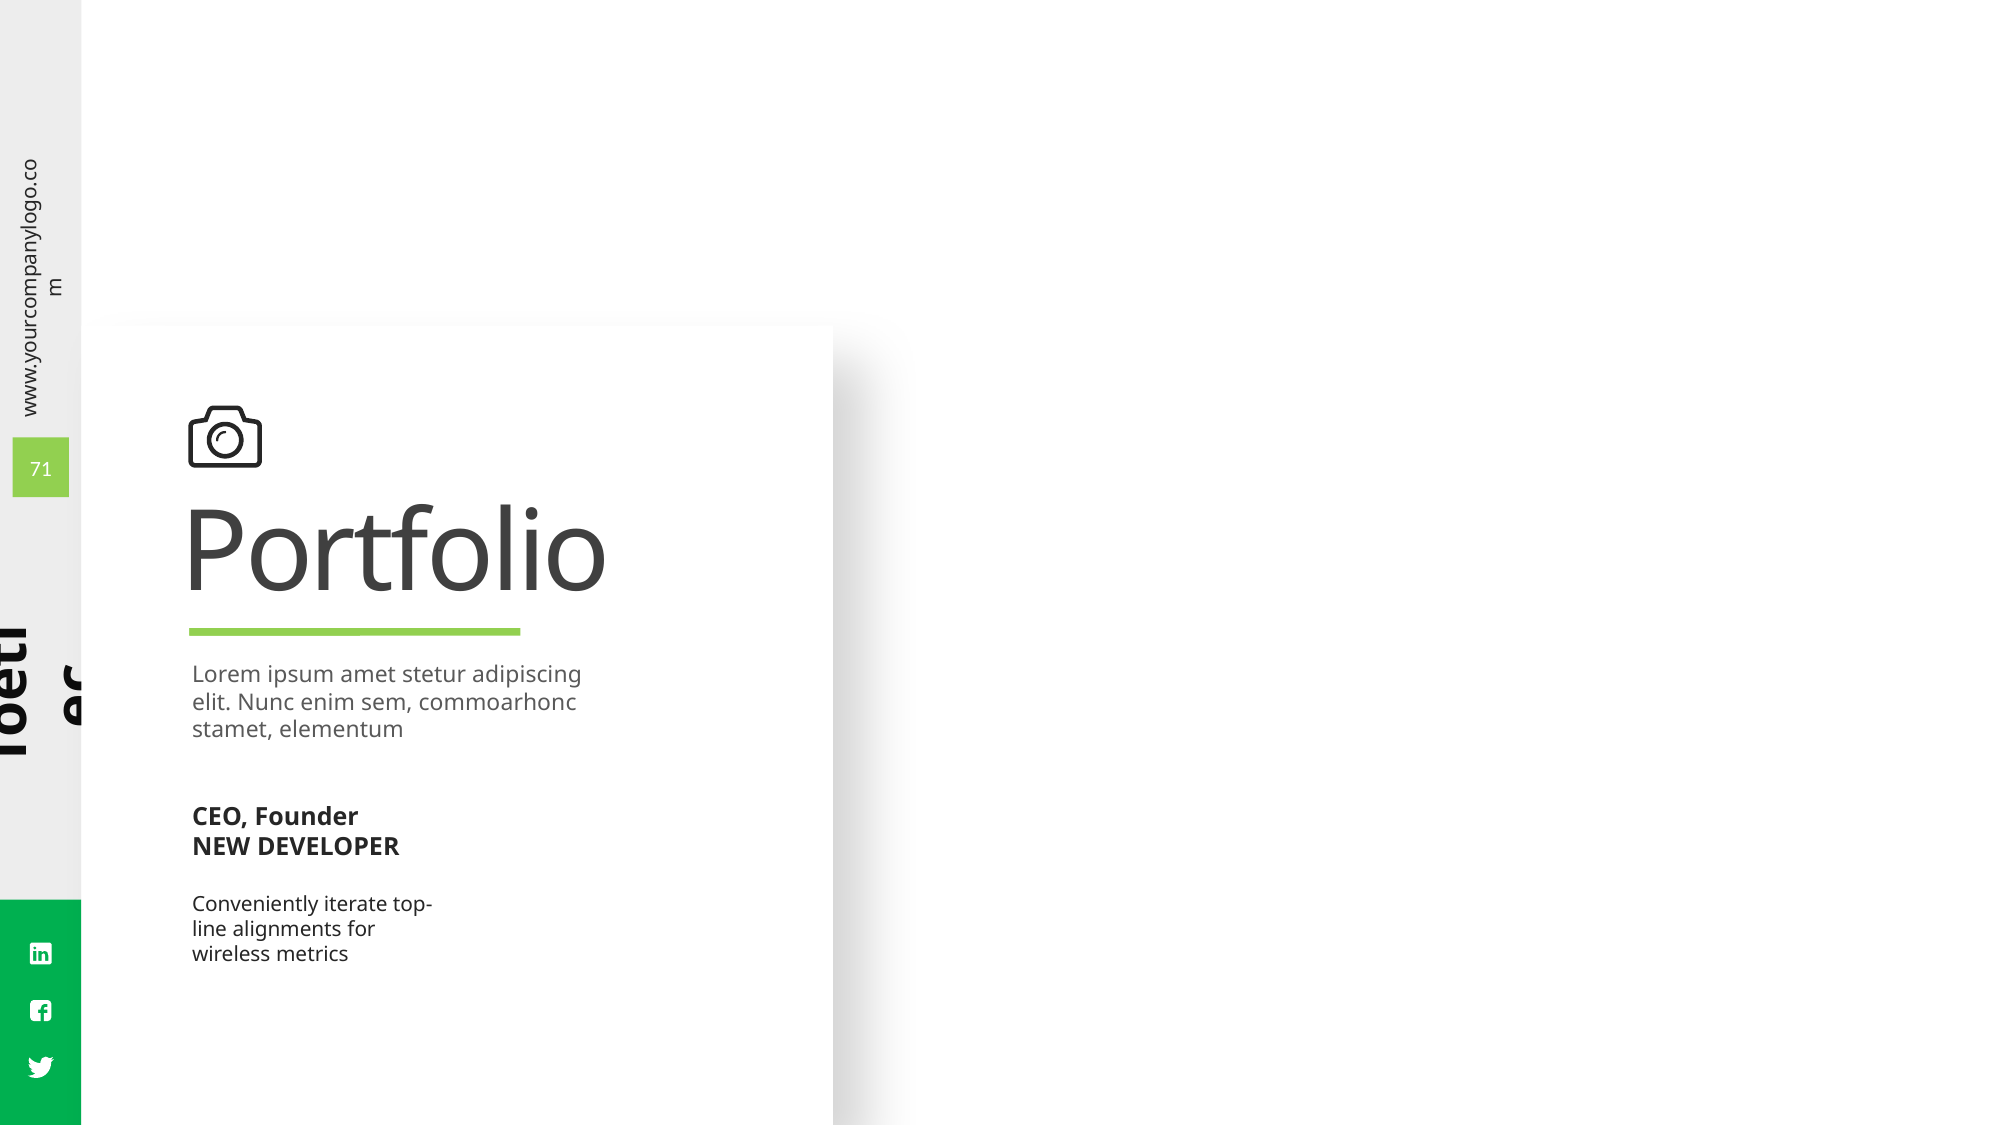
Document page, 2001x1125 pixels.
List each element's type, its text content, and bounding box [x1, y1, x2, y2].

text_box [188, 405, 262, 468]
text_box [189, 628, 521, 636]
picture [81, 0, 2000, 1125]
slide_number 71 [12, 437, 69, 498]
